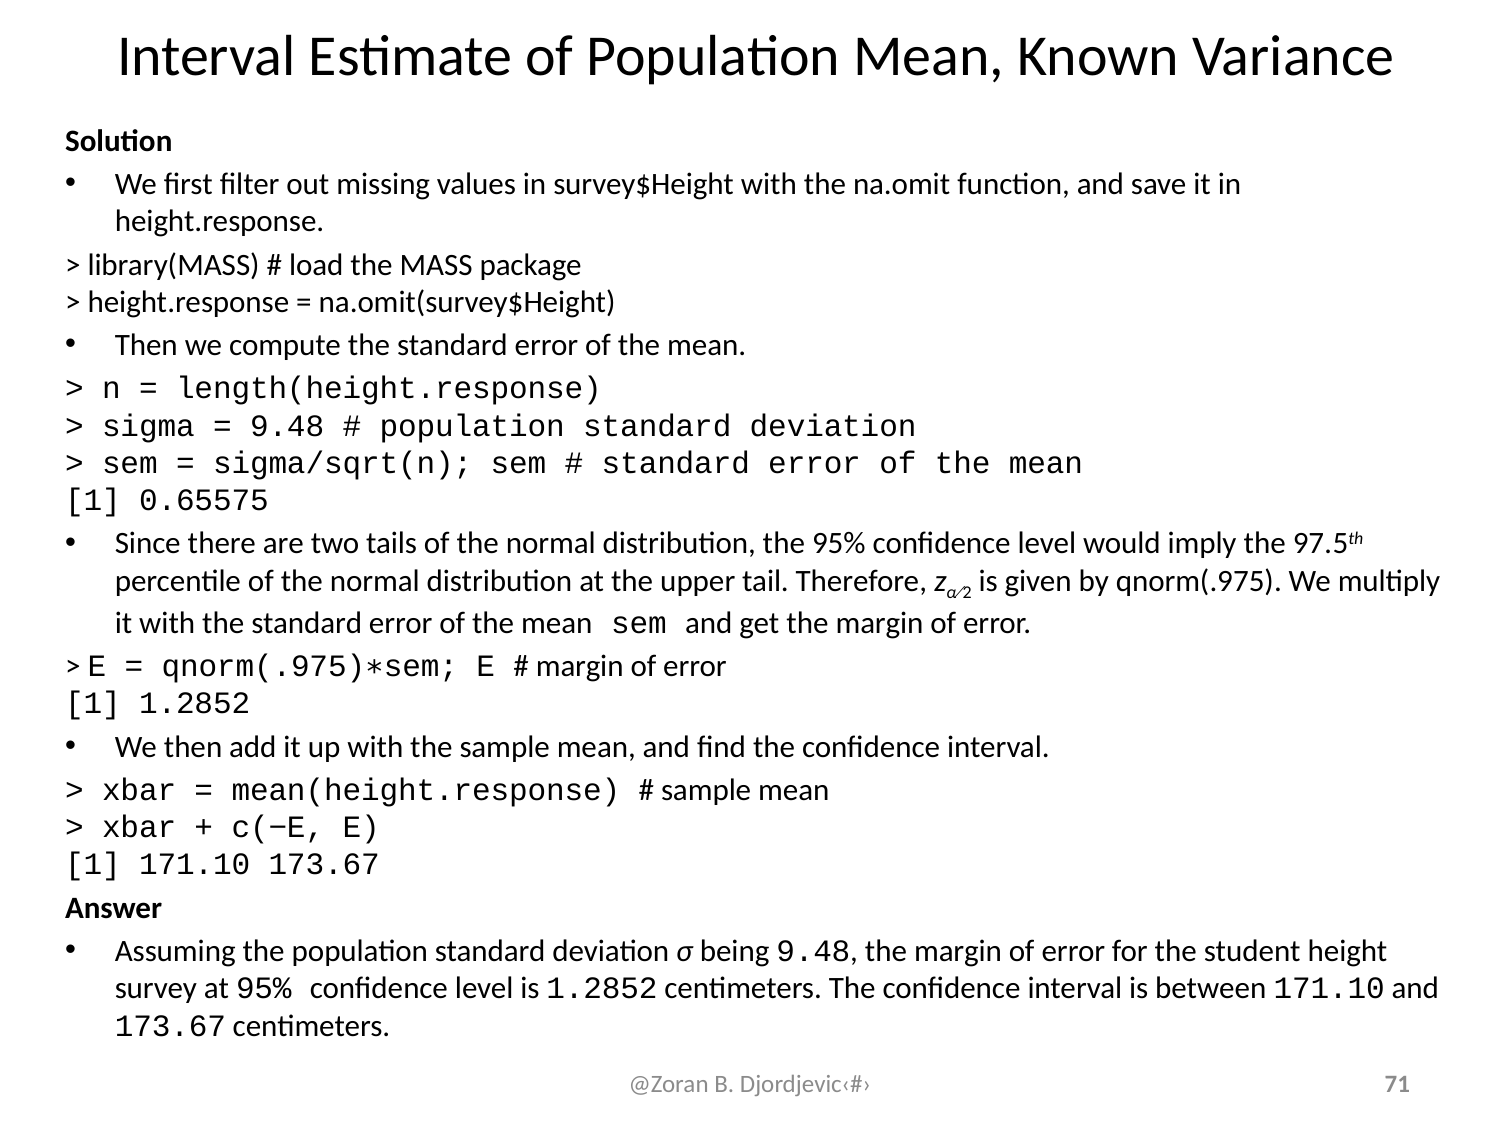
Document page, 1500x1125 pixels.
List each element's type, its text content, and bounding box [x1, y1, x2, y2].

list Solution We first filter out missing values in survey$Height with the na.omit function, and save it in height.response. > library(MASS) # load the MASS package > height.response = na.omit(survey$Height) Then we compute the standard error of the mean. > n = length(height.response) > sigma = 9.48 # population standard deviation > sem = sigma/sqrt(n); sem # standard error of the mean [1] 0.65575 Since there are two tails of the normal distribution, the 95% confidence level would imply the 97.5th percentile of the normal distribution at the upper tail. Therefore, zα∕2 is given by qnorm(.975). We multiply it with the standard error of the mean sem and get the margin of error. > E = qnorm(.975)∗sem; E # margin of error [1] 1.2852 We then add it up with the sample mean, and find the confidence interval. > xbar = mean(height.response) # sample mean > xbar + c(−E, E) [1] 171.10 173.67 Answer Assuming the population standard deviation σ being 9.48, the margin of error for the student height survey at 95% confidence level is 1.2852 centimeters. The confidence interval is between 171.10 and 173.67 centimeters. [50, 112, 1463, 1050]
slide_number 71 [1074, 1062, 1425, 1103]
footer @Zoran B. Djordjevic‹#› [512, 1062, 988, 1103]
title Interval Estimate of Population Mean, Known Variance [50, 2, 1463, 103]
